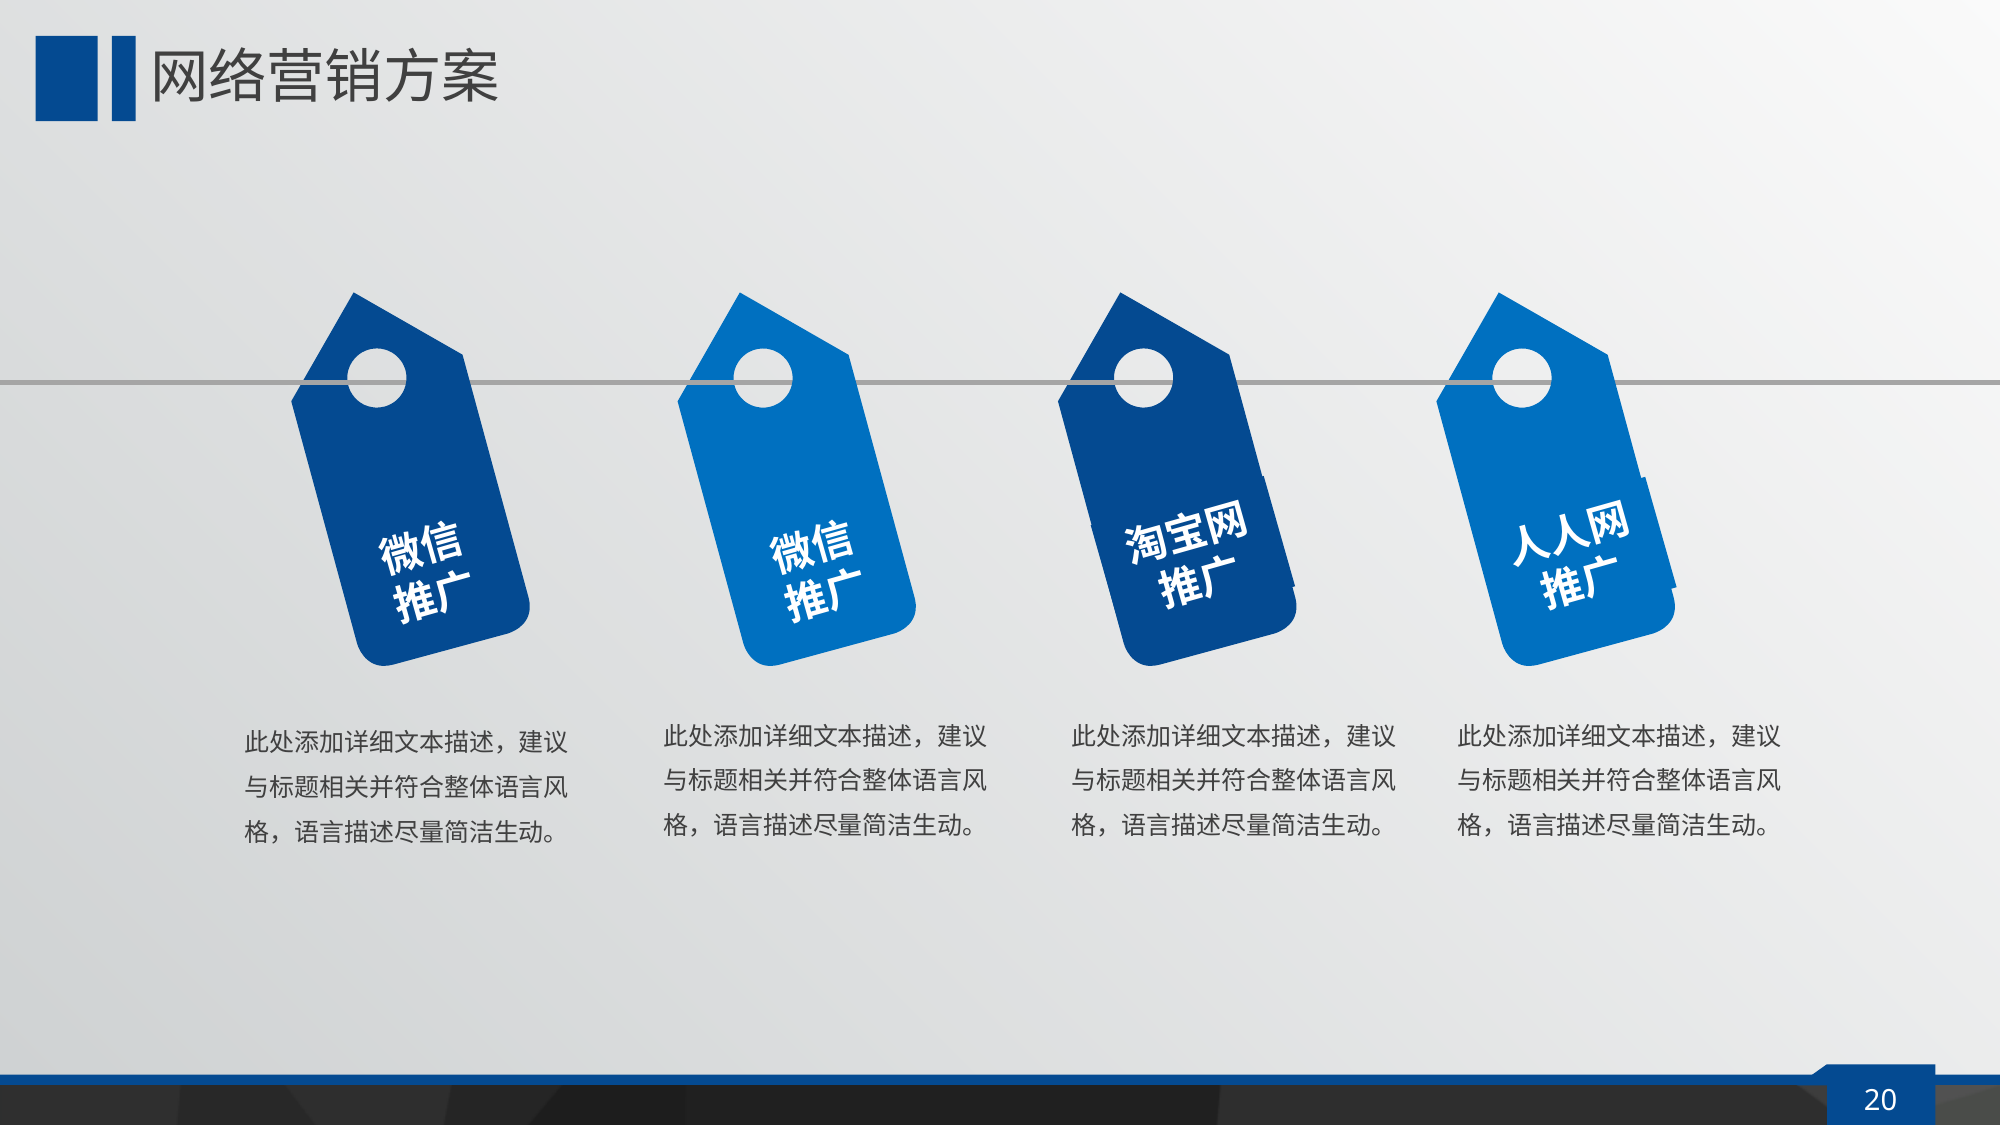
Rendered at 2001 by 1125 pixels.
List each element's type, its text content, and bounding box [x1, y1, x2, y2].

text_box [1458, 285, 1665, 656]
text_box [312, 285, 496, 656]
text_box 此处添加详细文本描述，建议与标题相关并符合整体语言风格，语言描述尽量简洁生动。 [1442, 697, 1809, 848]
picture [0, 1085, 1827, 1125]
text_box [1079, 285, 1284, 656]
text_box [699, 285, 886, 656]
text_box 此处添加详细文本描述，建议与标题相关并符合整体语言风格，语言描述尽量简洁生动。 [648, 697, 1015, 848]
text_box 此处添加详细文本描述，建议与标题相关并符合整体语言风格，语言描述尽量简洁生动。 [1056, 697, 1423, 848]
text_box 此处添加详细文本描述，建议与标题相关并符合整体语言风格，语言描述尽量简洁生动。 [229, 704, 596, 854]
title 网络营销方案 [135, 36, 924, 122]
picture [1936, 1085, 2000, 1125]
